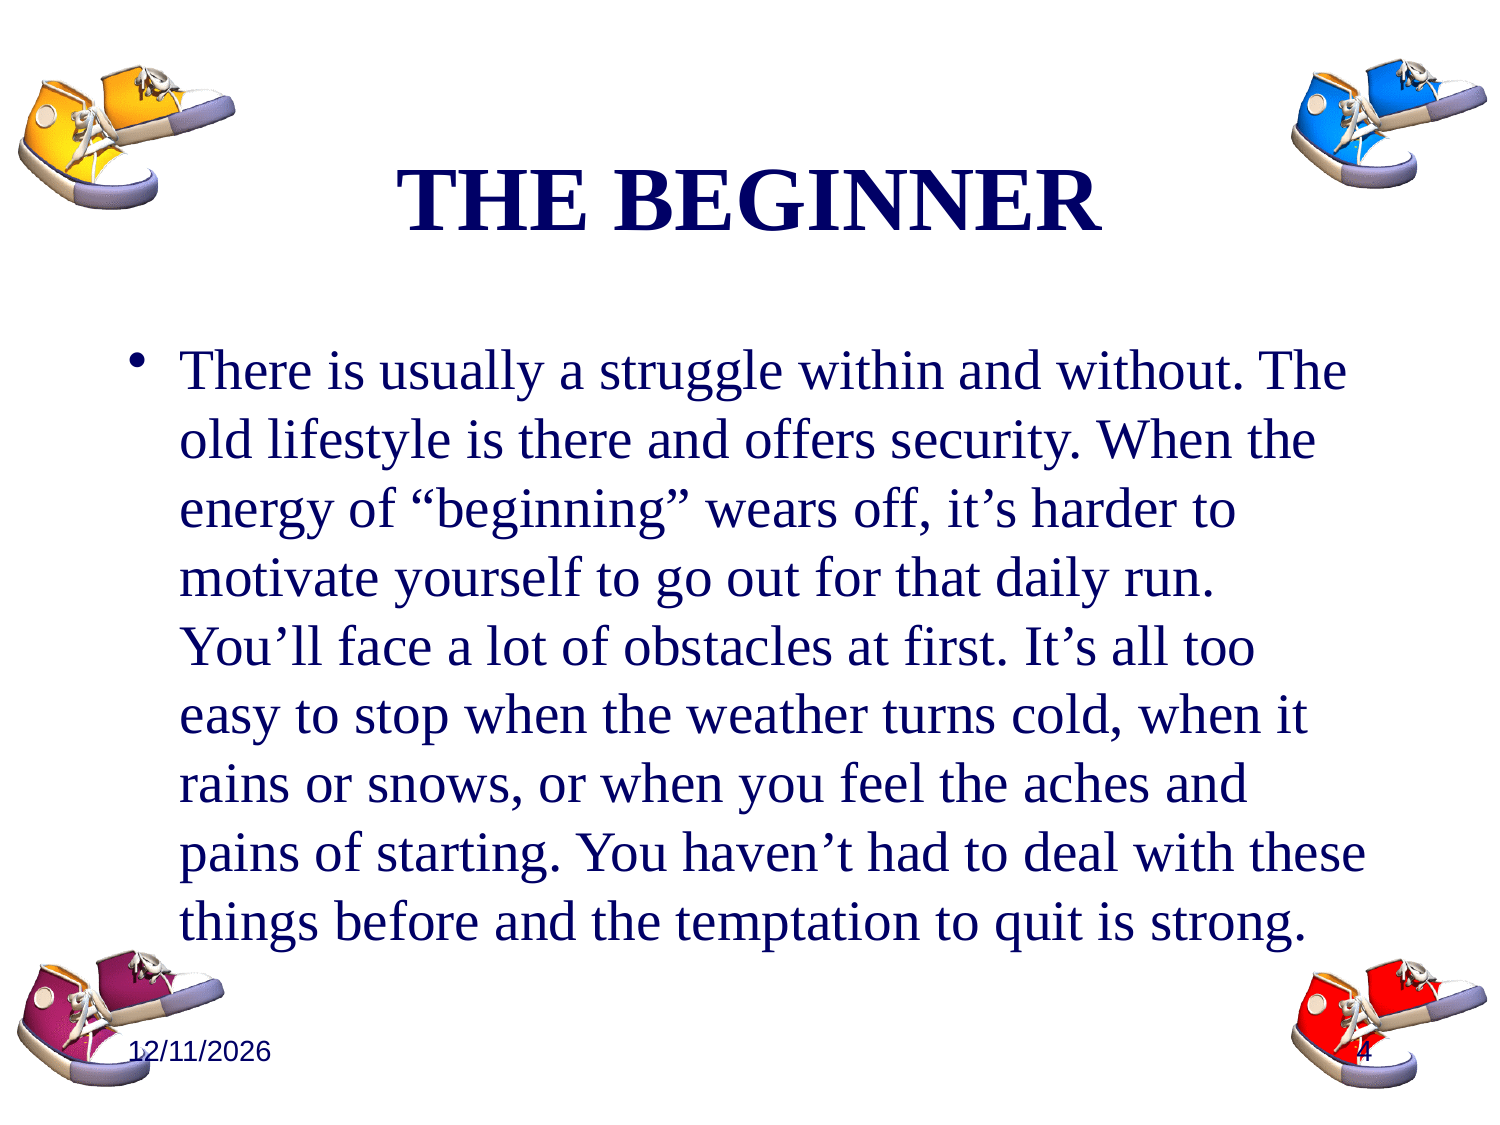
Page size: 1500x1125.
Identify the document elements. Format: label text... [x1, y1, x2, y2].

picture [0, 887, 238, 1125]
picture [1275, 0, 1500, 225]
list There is usually a struggle within and without. The old lifestyle is there and offers security. When the energy of “beginning” wears off, it’s harder to motivate yourself to go out for that daily run. You’ll face a lot of obstacles at first. It’s all too easy to stop when the weather turns cold, when it rains or snows, or when you feel the aches and pains of starting. You haven’t had to deal with these things before and the temptation to quit is strong. [112, 324, 1388, 1001]
slide_number 4 [1074, 1024, 1388, 1101]
picture [1275, 899, 1500, 1125]
picture [0, 0, 250, 250]
title THE BEGINNER [112, 99, 1388, 288]
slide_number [112, 1024, 426, 1101]
